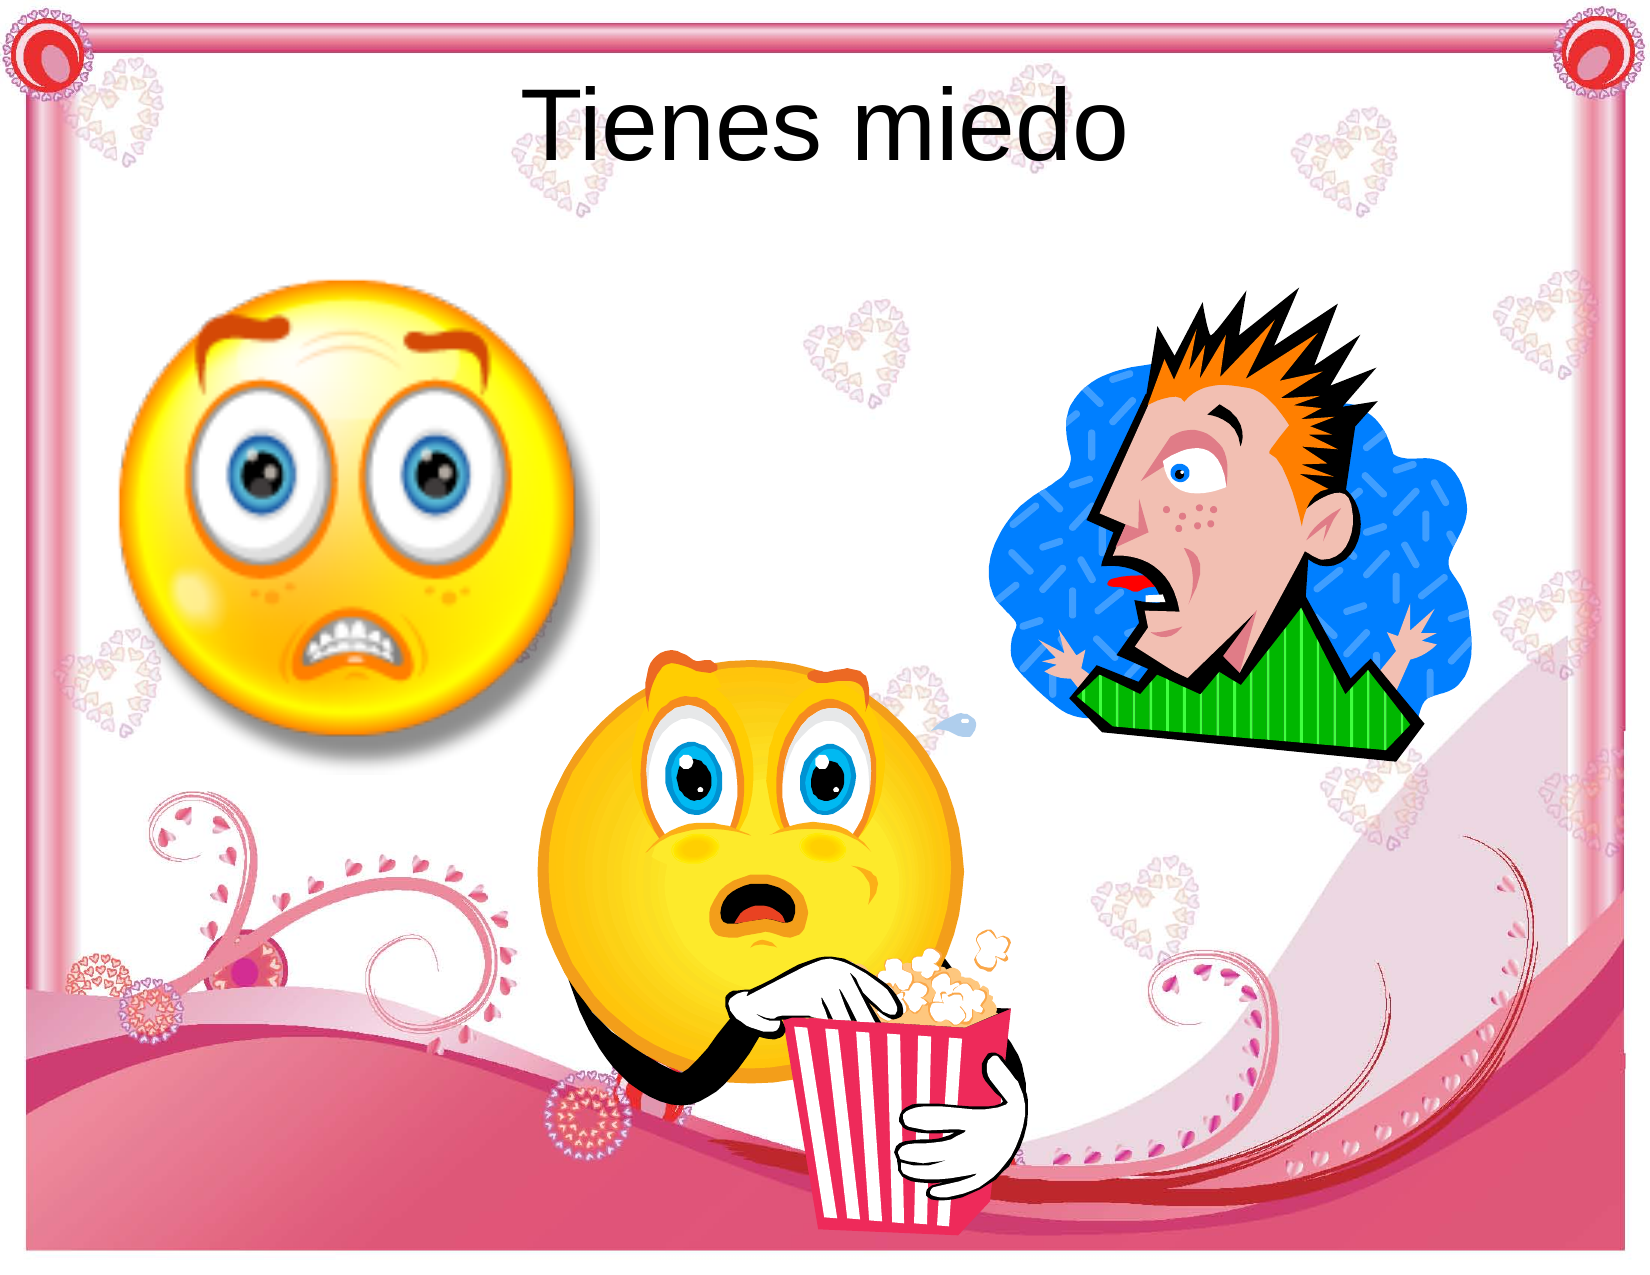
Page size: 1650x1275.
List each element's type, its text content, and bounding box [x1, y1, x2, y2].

picture [0, 0, 1650, 1275]
title Tienes miedo [82, 51, 1568, 264]
